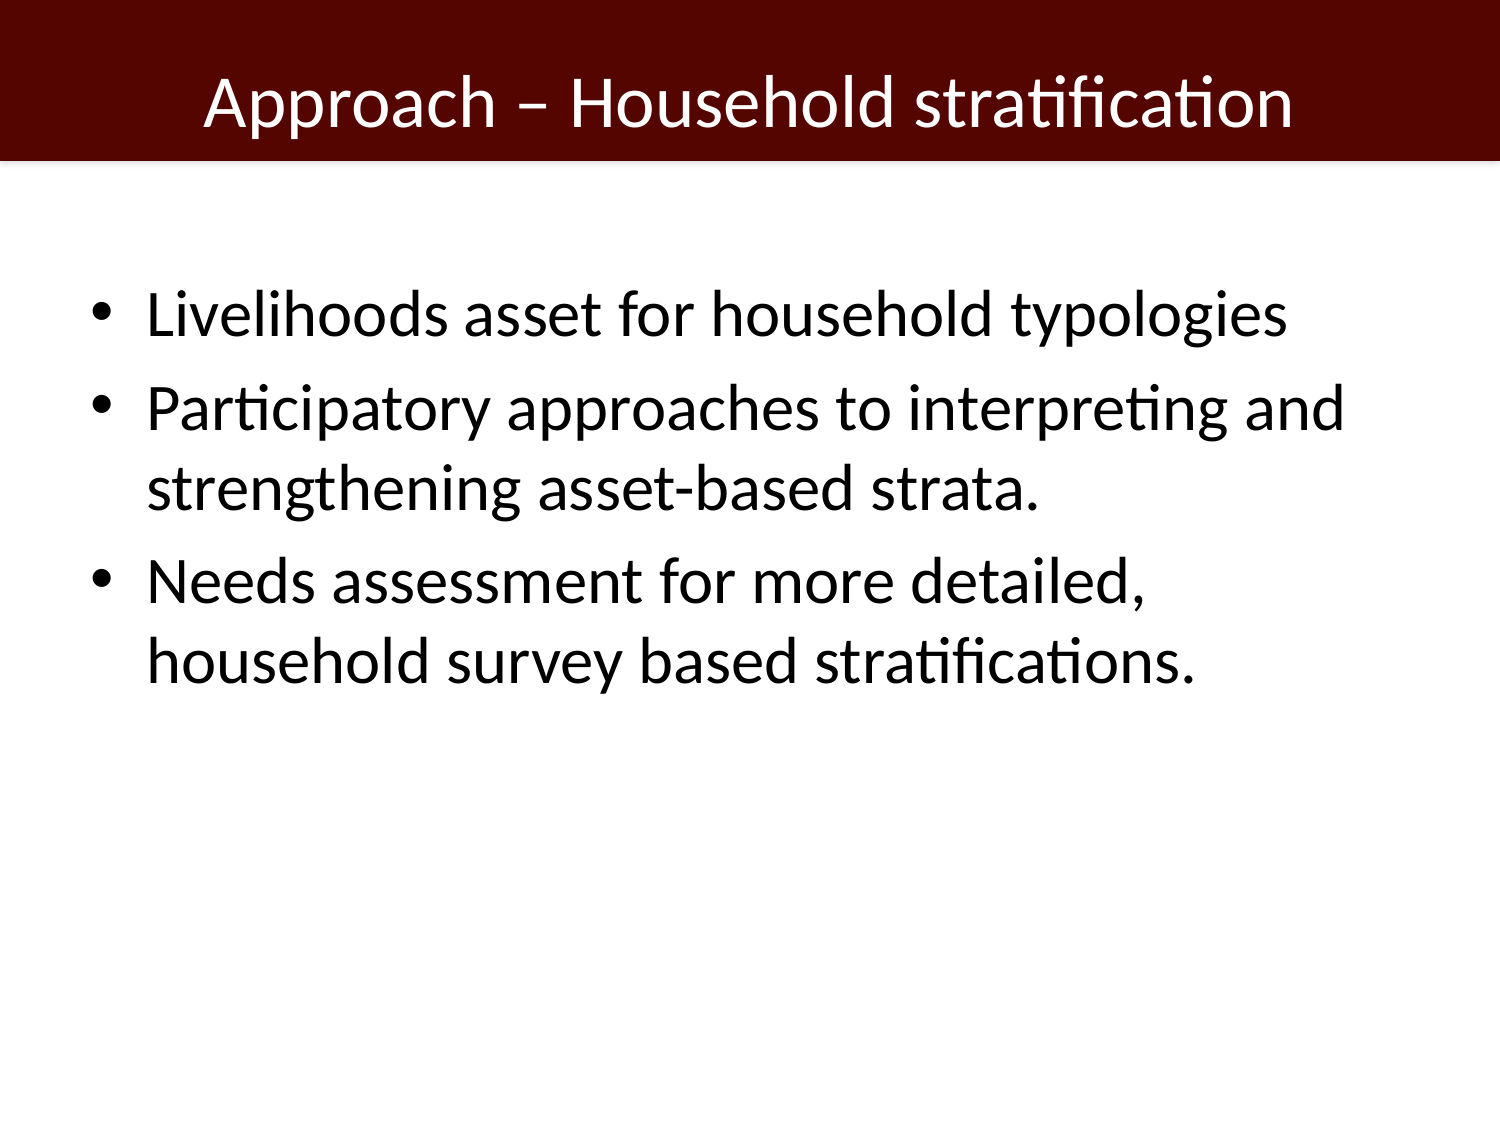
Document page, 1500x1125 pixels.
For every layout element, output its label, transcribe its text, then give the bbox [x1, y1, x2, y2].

list Livelihoods asset for household typologies Participatory approaches to interpreting and strengthening asset-based strata. Needs assessment for more detailed, household survey based stratifications. [75, 262, 1425, 1005]
title Approach – Household stratification [75, 3, 1425, 191]
